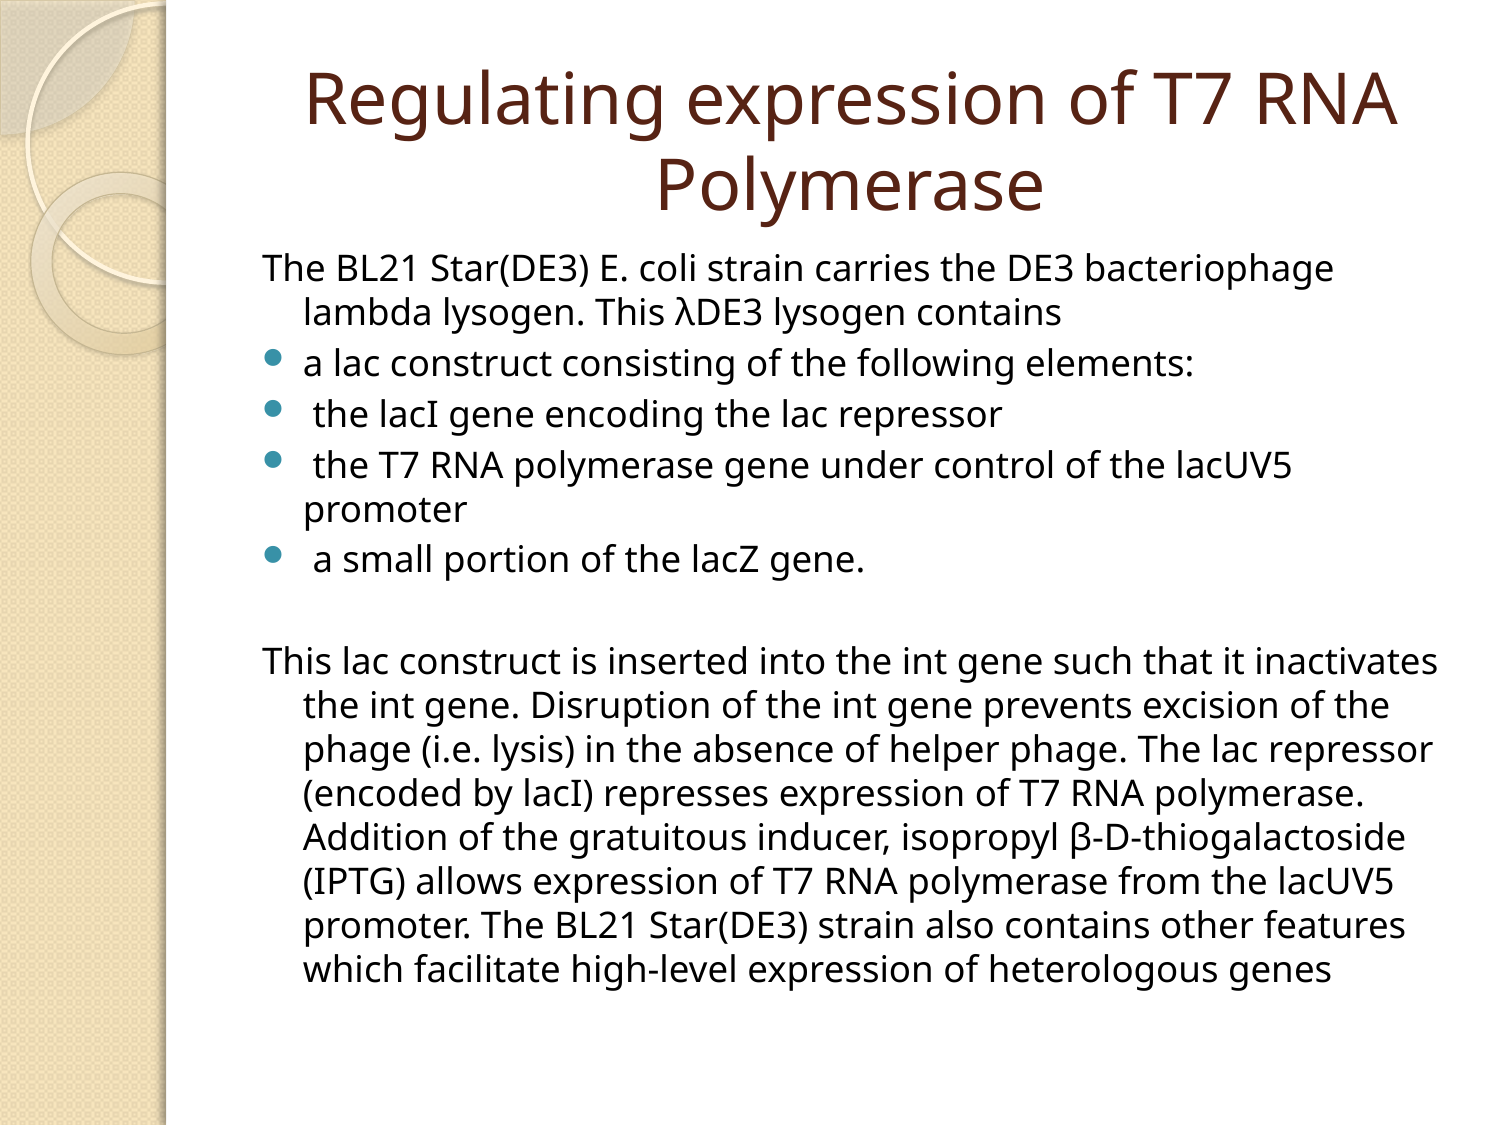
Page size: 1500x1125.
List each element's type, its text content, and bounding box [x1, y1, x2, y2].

list The BL21 Star(DE3) E. coli strain carries the DE3 bacteriophage lambda lysogen. This λDE3 lysogen contains a lac construct consisting of the following elements: the lacI gene encoding the lac repressor the T7 RNA polymerase gene under control of the lacUV5 promoter a small portion of the lacZ gene. This lac construct is inserted into the int gene such that it inactivates the int gene. Disruption of the int gene prevents excision of the phage (i.e. lysis) in the absence of helper phage. The lac repressor (encoded by lacI) represses expression of T7 RNA polymerase. Addition of the gratuitous inducer, isopropyl β-D-thiogalactoside (IPTG) allows expression of T7 RNA polymerase from the lacUV5 promoter. The BL21 Star(DE3) strain also contains other features which facilitate high-level expression of heterologous genes [235, 237, 1466, 1025]
title Regulating expression of T7 RNA Polymerase [235, 45, 1466, 233]
